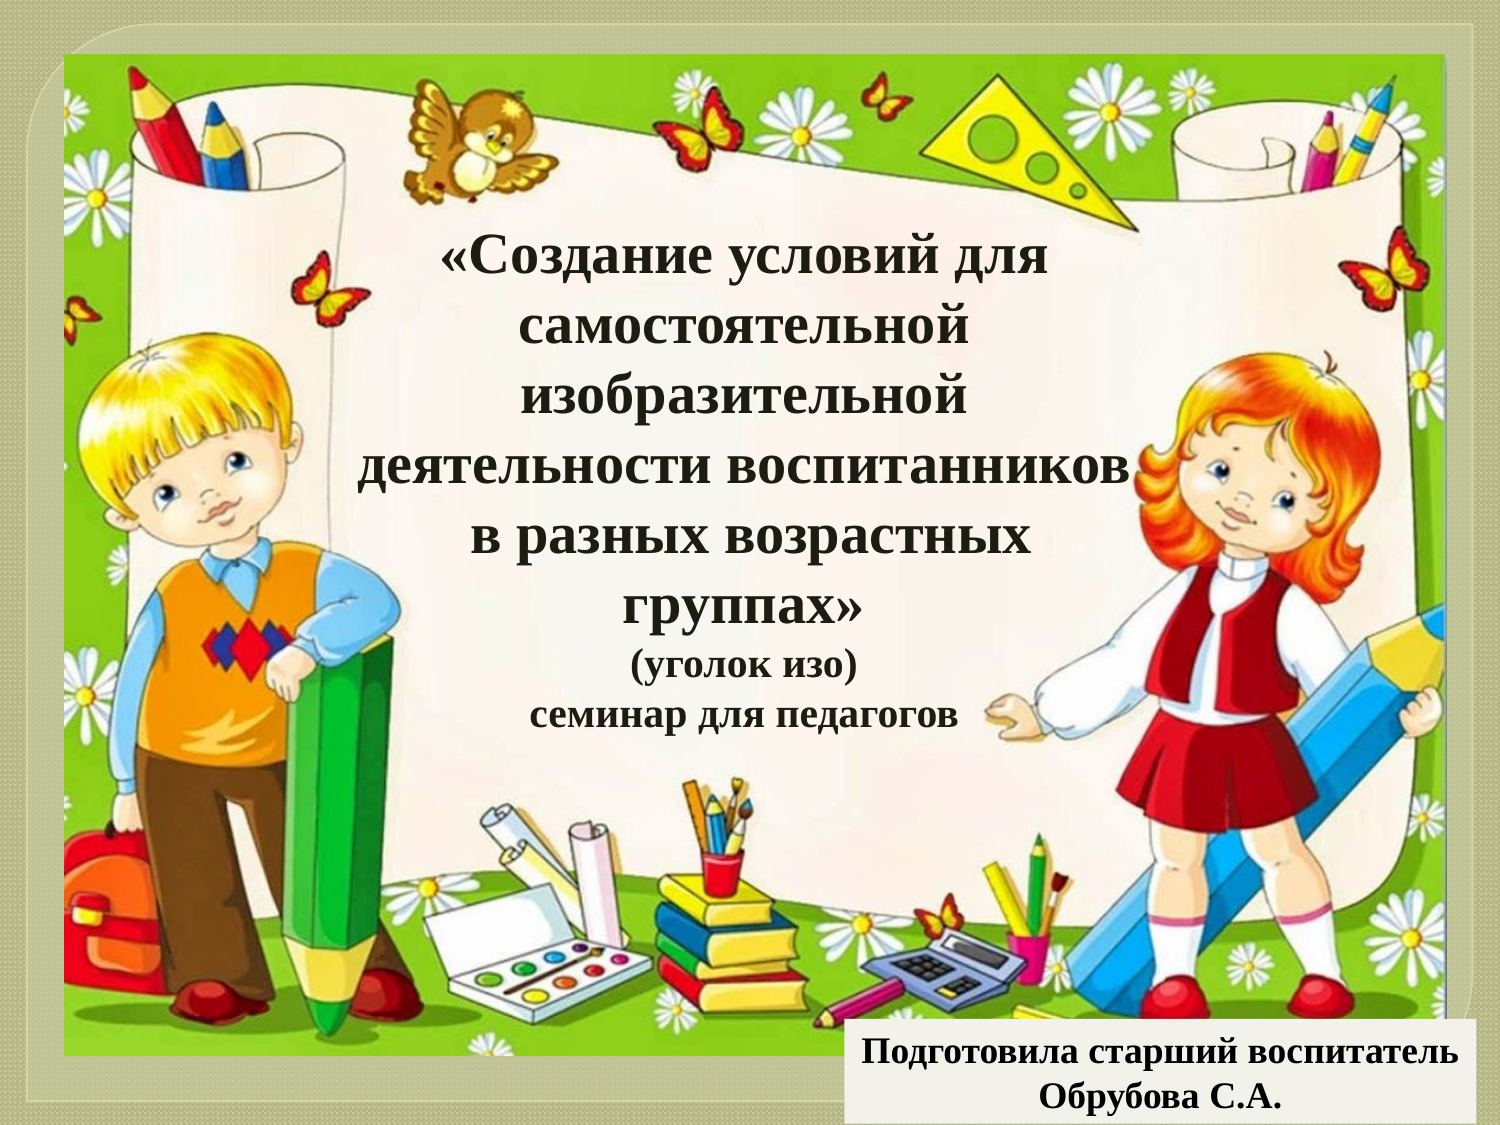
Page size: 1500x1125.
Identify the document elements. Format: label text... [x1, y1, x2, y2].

text_box Подготовила старший воспитатель Обрубова С.А. [844, 1018, 1477, 1124]
picture [64, 54, 1448, 1056]
